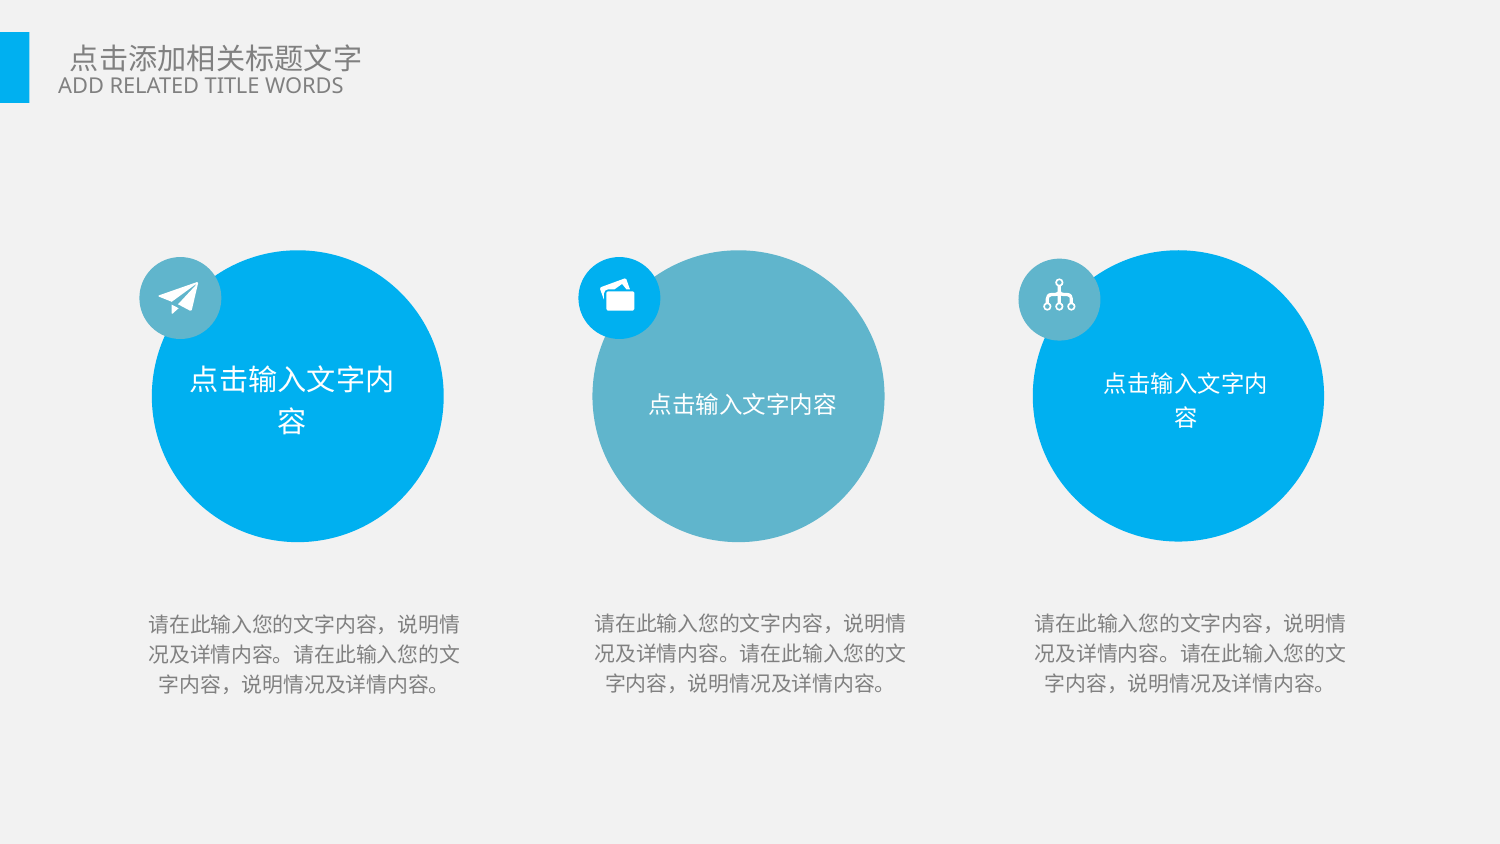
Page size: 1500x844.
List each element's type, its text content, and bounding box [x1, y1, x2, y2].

text_box 请在此输入您的文字内容，说明情况及详情内容。请在此输入您的文字内容，说明情况及详情内容。 [132, 598, 477, 782]
text_box 请在此输入您的文字内容，说明情况及详情内容。请在此输入您的文字内容，说明情况及详情内容。 [578, 598, 923, 781]
text_box 点击输入文字内容 [1093, 363, 1279, 432]
text_box [1018, 258, 1101, 341]
text_box 点击输入文字内容 [179, 362, 406, 430]
text_box 点击输入文字内容 [648, 367, 837, 435]
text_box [578, 256, 661, 340]
text_box 请在此输入您的文字内容，说明情况及详情内容。请在此输入您的文字内容，说明情况及详情内容。 [1018, 597, 1363, 781]
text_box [139, 256, 222, 340]
text_box [1032, 250, 1325, 542]
text_box [151, 250, 444, 543]
text_box [1043, 278, 1076, 311]
text_box [592, 250, 885, 543]
